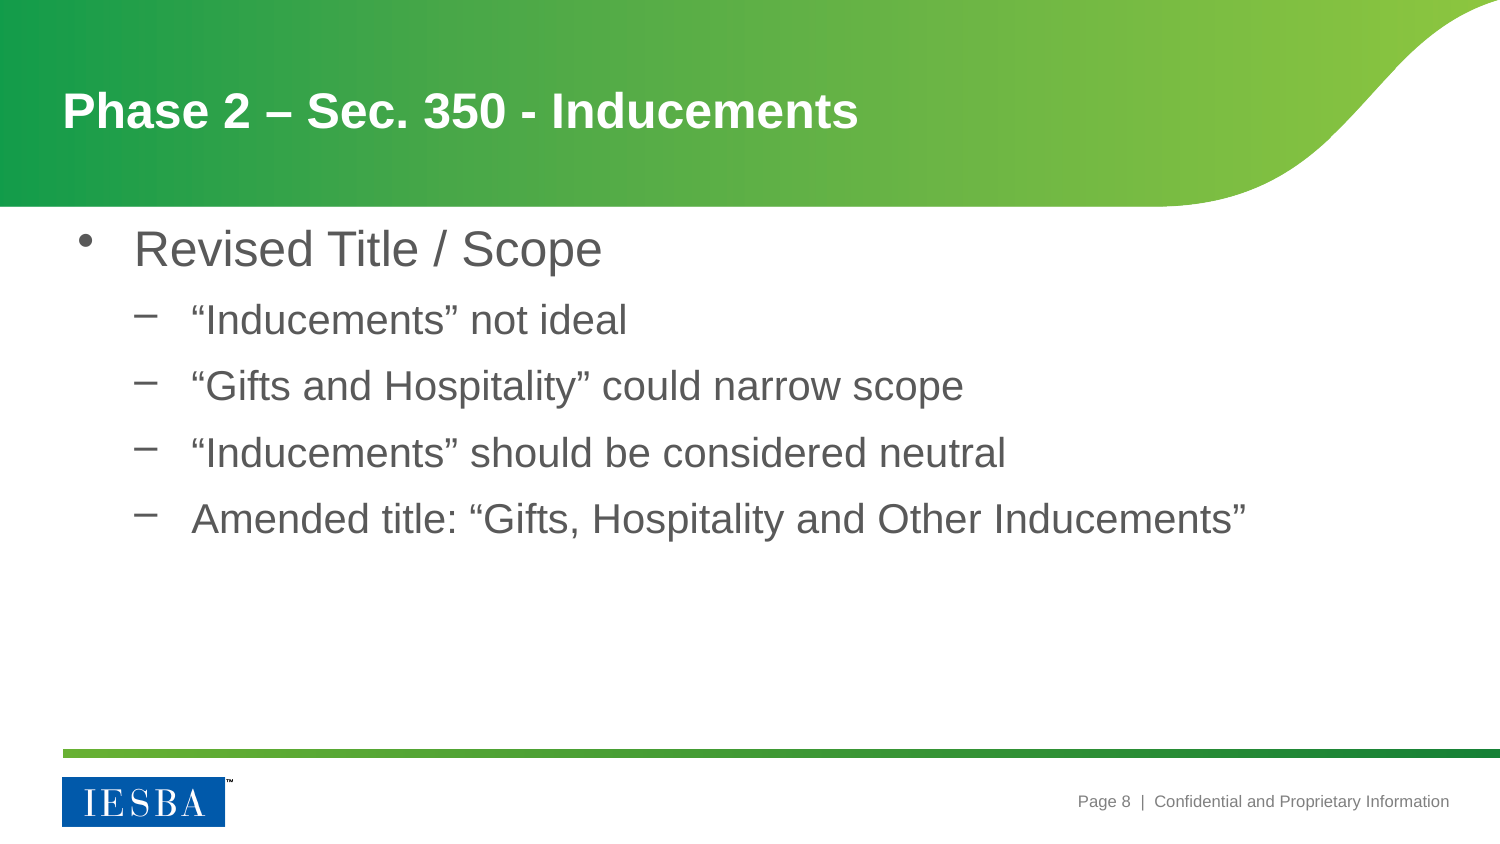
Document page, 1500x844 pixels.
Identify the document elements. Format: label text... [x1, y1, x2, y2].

picture [62, 777, 233, 827]
picture [0, 0, 1500, 207]
list Revised Title / Scope “Inducements” not ideal “Gifts and Hospitality” could narrow scope “Inducements” should be considered neutral Amended title: “Gifts, Hospitality and Other Inducements” [62, 209, 1450, 724]
title Phase 2 – Sec. 350 - Inducements [62, 75, 1300, 142]
